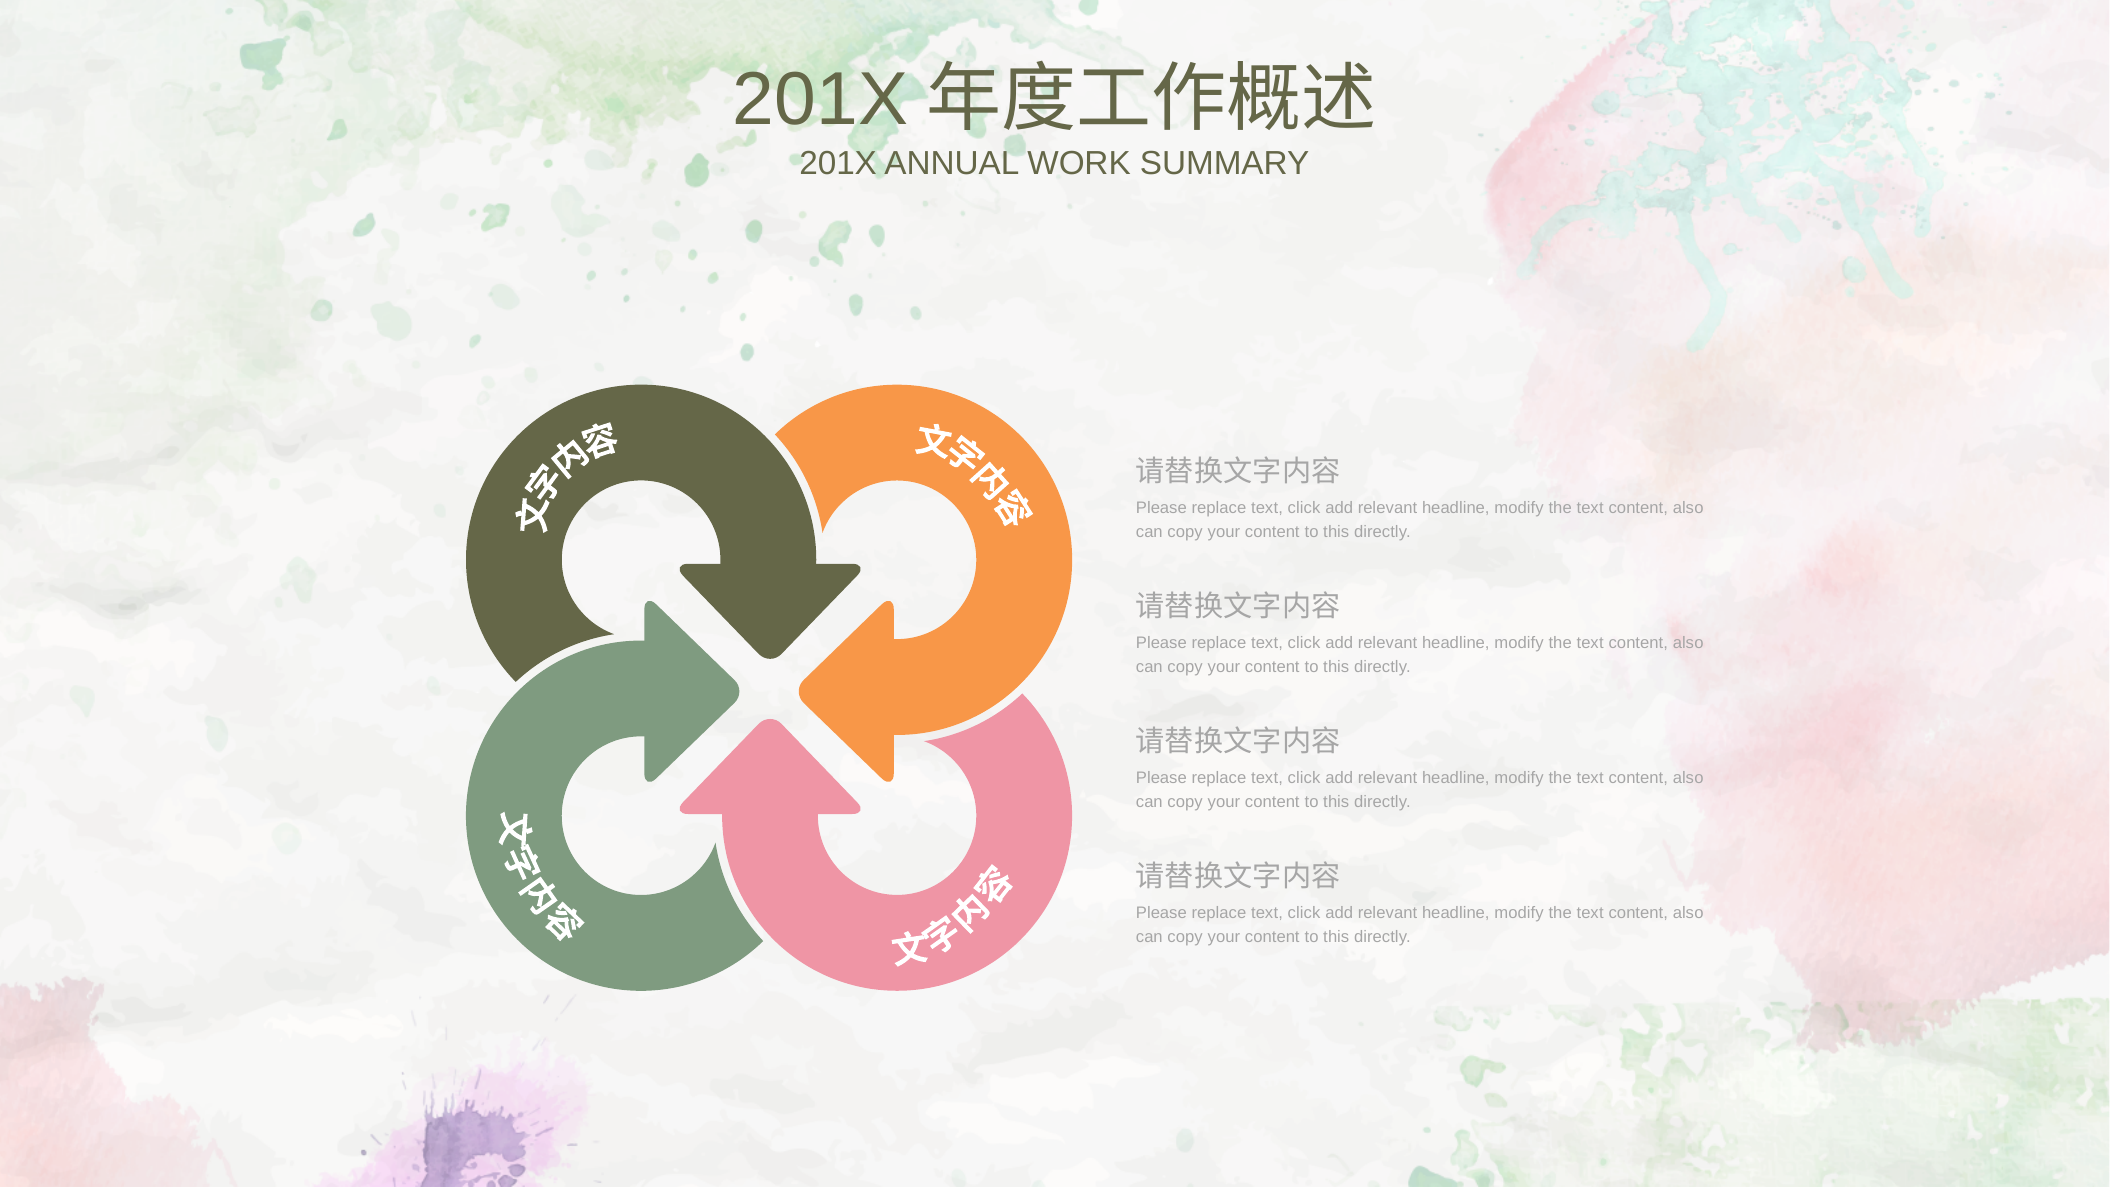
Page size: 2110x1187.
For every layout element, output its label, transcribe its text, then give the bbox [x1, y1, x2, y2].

picture [0, 0, 2110, 1187]
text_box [1135, 580, 1728, 674]
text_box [1135, 715, 1728, 810]
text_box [465, 384, 1073, 991]
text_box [1135, 850, 1728, 945]
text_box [1135, 444, 1728, 539]
text_box 201X ANNUAL WORK SUMMARY [765, 141, 1344, 182]
text_box 201X年度工作概述 [703, 49, 1407, 140]
